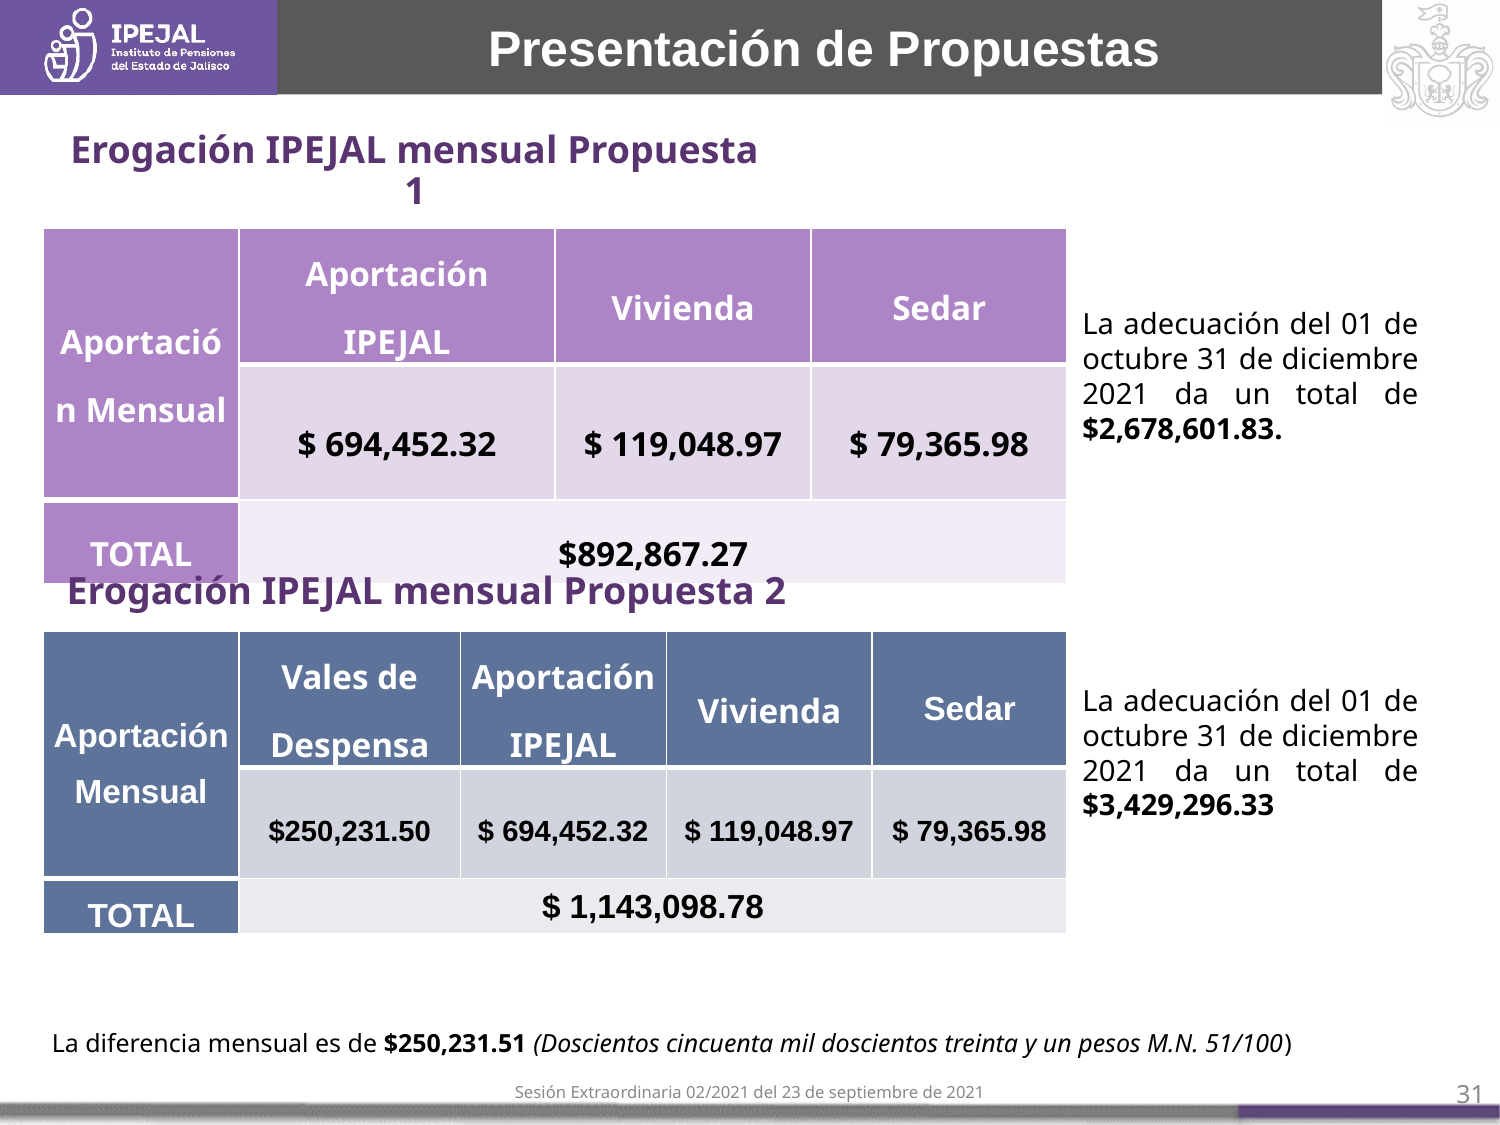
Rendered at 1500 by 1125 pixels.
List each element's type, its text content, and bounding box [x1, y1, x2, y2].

footer Sesión Extraordinaria 02/2021 del 23 de septiembre de 2021 [472, 1061, 1028, 1122]
table_cell TOTAL [44, 503, 238, 583]
table_cell $ 694,452.32 [240, 367, 554, 499]
table_cell $ 79,365.98 [873, 770, 1066, 878]
table_header Aportación Mensual [44, 229, 238, 497]
text_box La adecuación del 01 de octubre 31 de diciembre 2021 da un total de $3,429,296.33 [1067, 674, 1434, 830]
slide_number ‹#› [1149, 1065, 1500, 1125]
table_cell $ 119,048.97 [556, 367, 810, 499]
table_header Aportación Mensual [44, 632, 238, 876]
table_header Sedar [873, 632, 1066, 765]
picture [1384, 1, 1500, 122]
list Erogación IPEJAL mensual Propuesta 2 [45, 549, 809, 620]
table_header Vivienda [667, 632, 871, 765]
table_cell $ 694,452.32 [461, 770, 666, 878]
table_header Vales de Despensa [240, 632, 460, 765]
table_cell $892,867.27 [240, 501, 1066, 583]
table_header Sedar [812, 229, 1066, 362]
table_header Aportación IPEJAL [461, 632, 666, 765]
table_cell TOTAL [44, 881, 238, 933]
table_cell $250,231.50 [240, 770, 460, 878]
picture [0, 1096, 1149, 1125]
table_header Aportación IPEJAL [240, 229, 554, 362]
table_cell $ 79,365.98 [812, 367, 1066, 499]
table_cell $ 119,048.97 [667, 770, 871, 878]
table_header Vivienda [556, 229, 810, 362]
text_box La diferencia mensual es de $250,231.51 (Doscientos cincuenta mil doscientos treinta y un pesos M.N. 51/100) [36, 1019, 1464, 1065]
text_box La adecuación del 01 de octubre 31 de diciembre 2021 da un total de $2,678,601.83. [1067, 297, 1434, 453]
picture [0, 0, 271, 95]
title Presentación de Propuestas [271, 0, 1377, 100]
table_cell $ 1,143,098.78 [240, 879, 1066, 933]
list Erogación IPEJAL mensual Propuesta 1 [43, 150, 787, 221]
